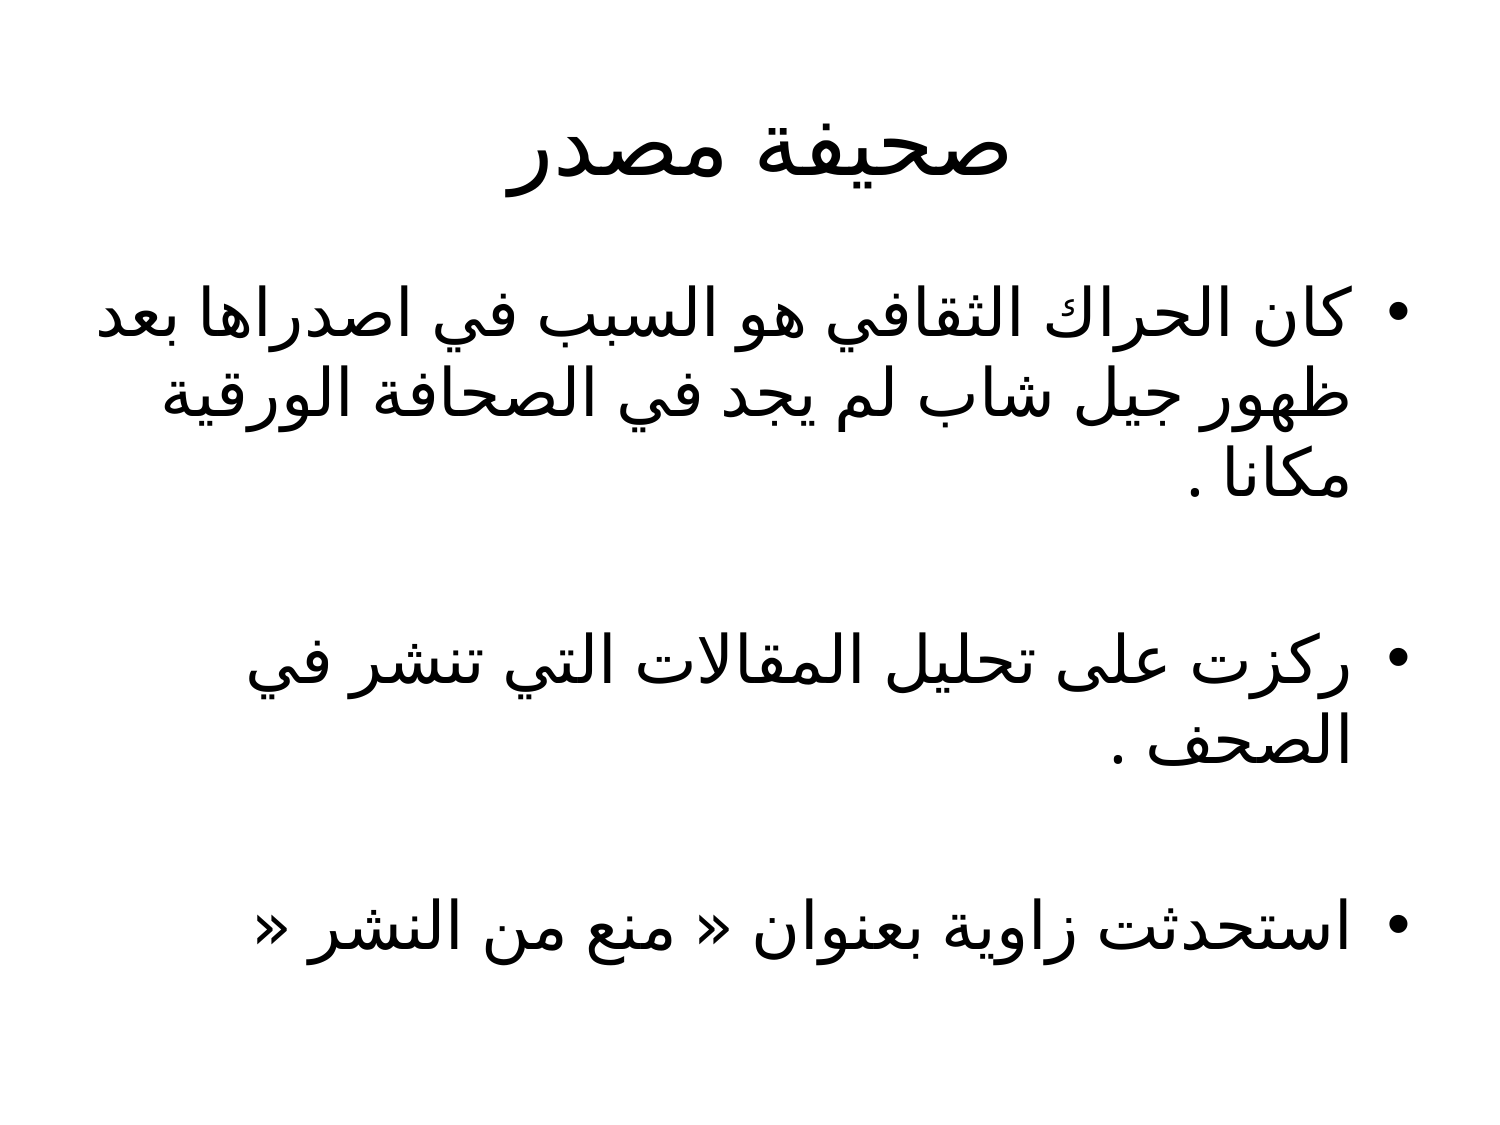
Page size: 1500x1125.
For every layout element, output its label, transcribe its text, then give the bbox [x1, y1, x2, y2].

title صحيفة مصدر [75, 45, 1425, 233]
list كان الحراك الثقافي هو السبب في اصدراها بعد ظهور جيل شاب لم يجد في الصحافة الورقية مكانا . ركزت على تحليل المقالات التي تنشر في الصحف . استحدثت زاوية بعنوان « منع من النشر « [75, 262, 1425, 1005]
